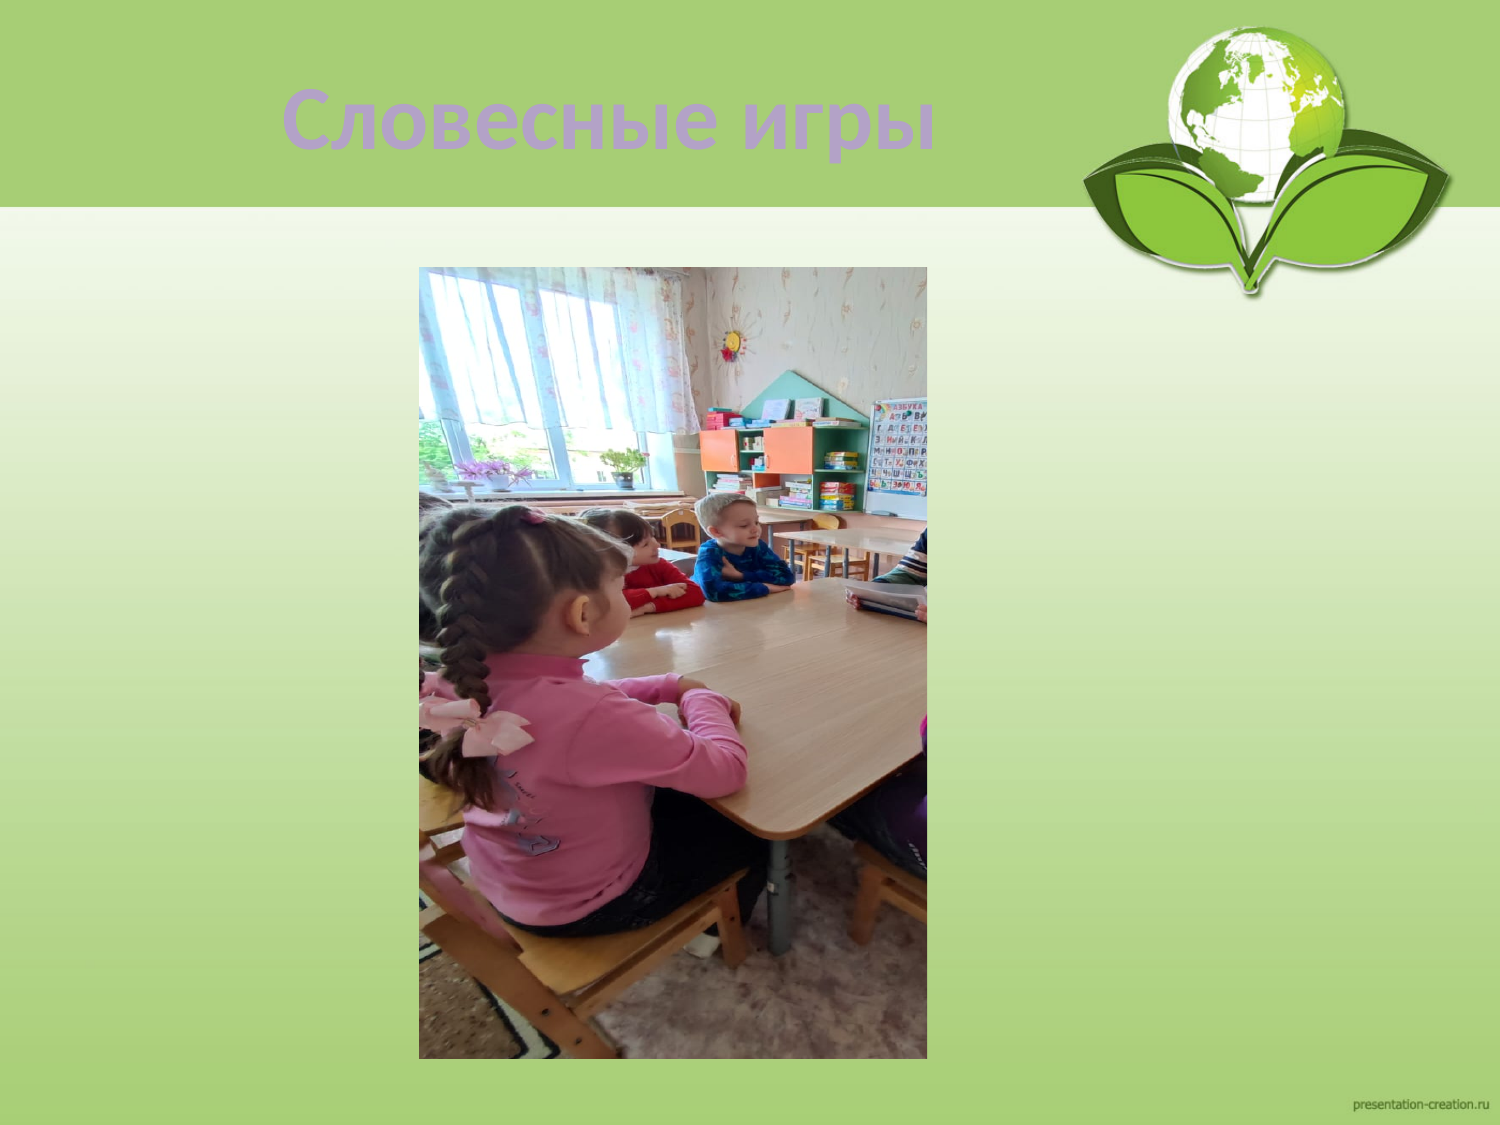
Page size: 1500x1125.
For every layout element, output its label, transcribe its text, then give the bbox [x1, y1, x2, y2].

title Словесные игры [0, 19, 1223, 207]
picture [0, 0, 1500, 1125]
